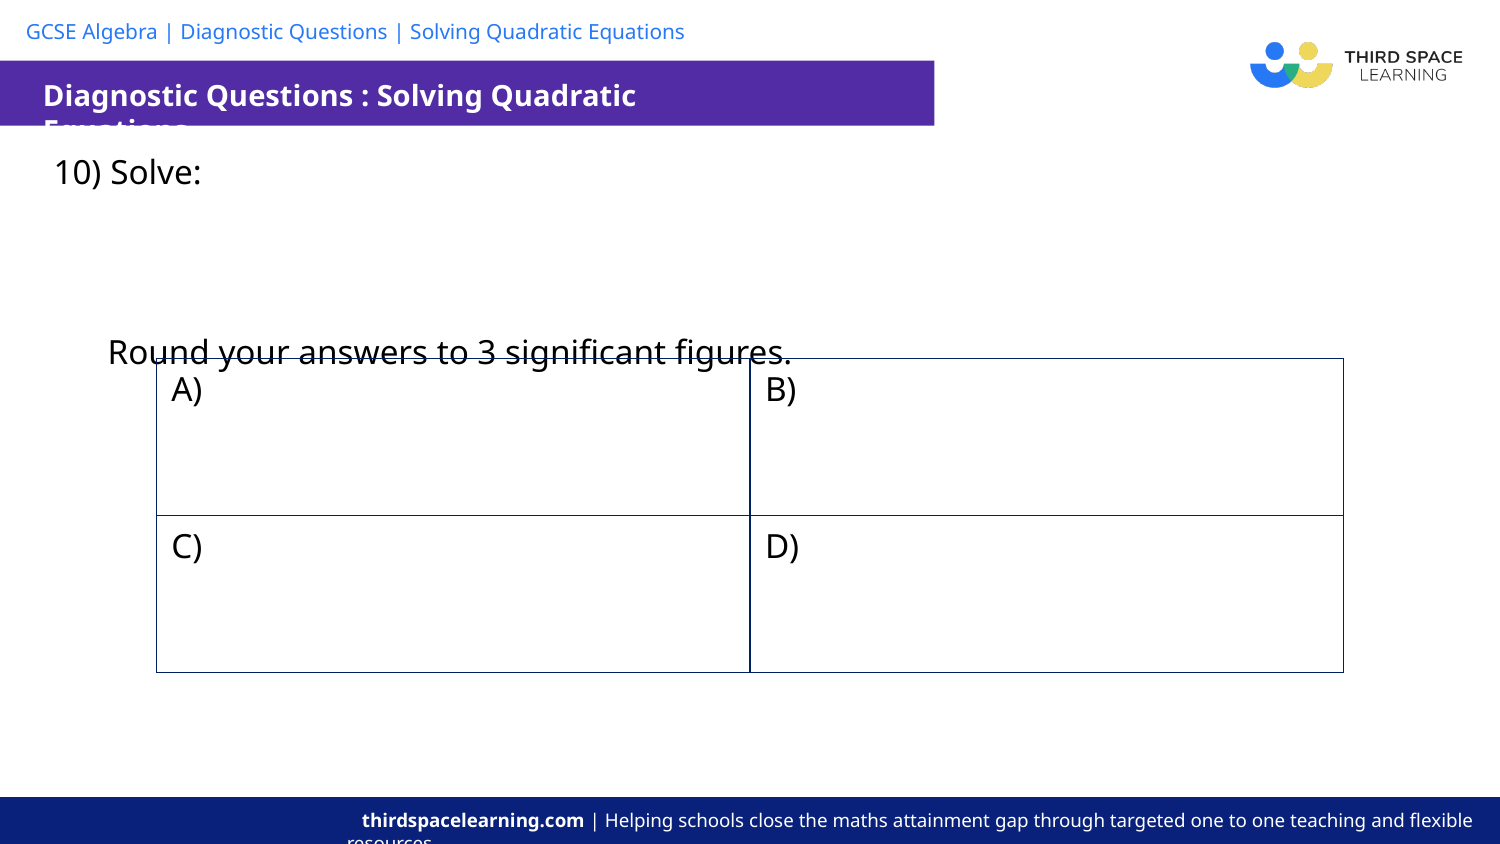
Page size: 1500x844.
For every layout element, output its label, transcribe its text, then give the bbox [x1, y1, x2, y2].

text_box Diagnostic Questions : Solving Quadratic Equations [27, 61, 778, 141]
picture [1250, 33, 1465, 99]
